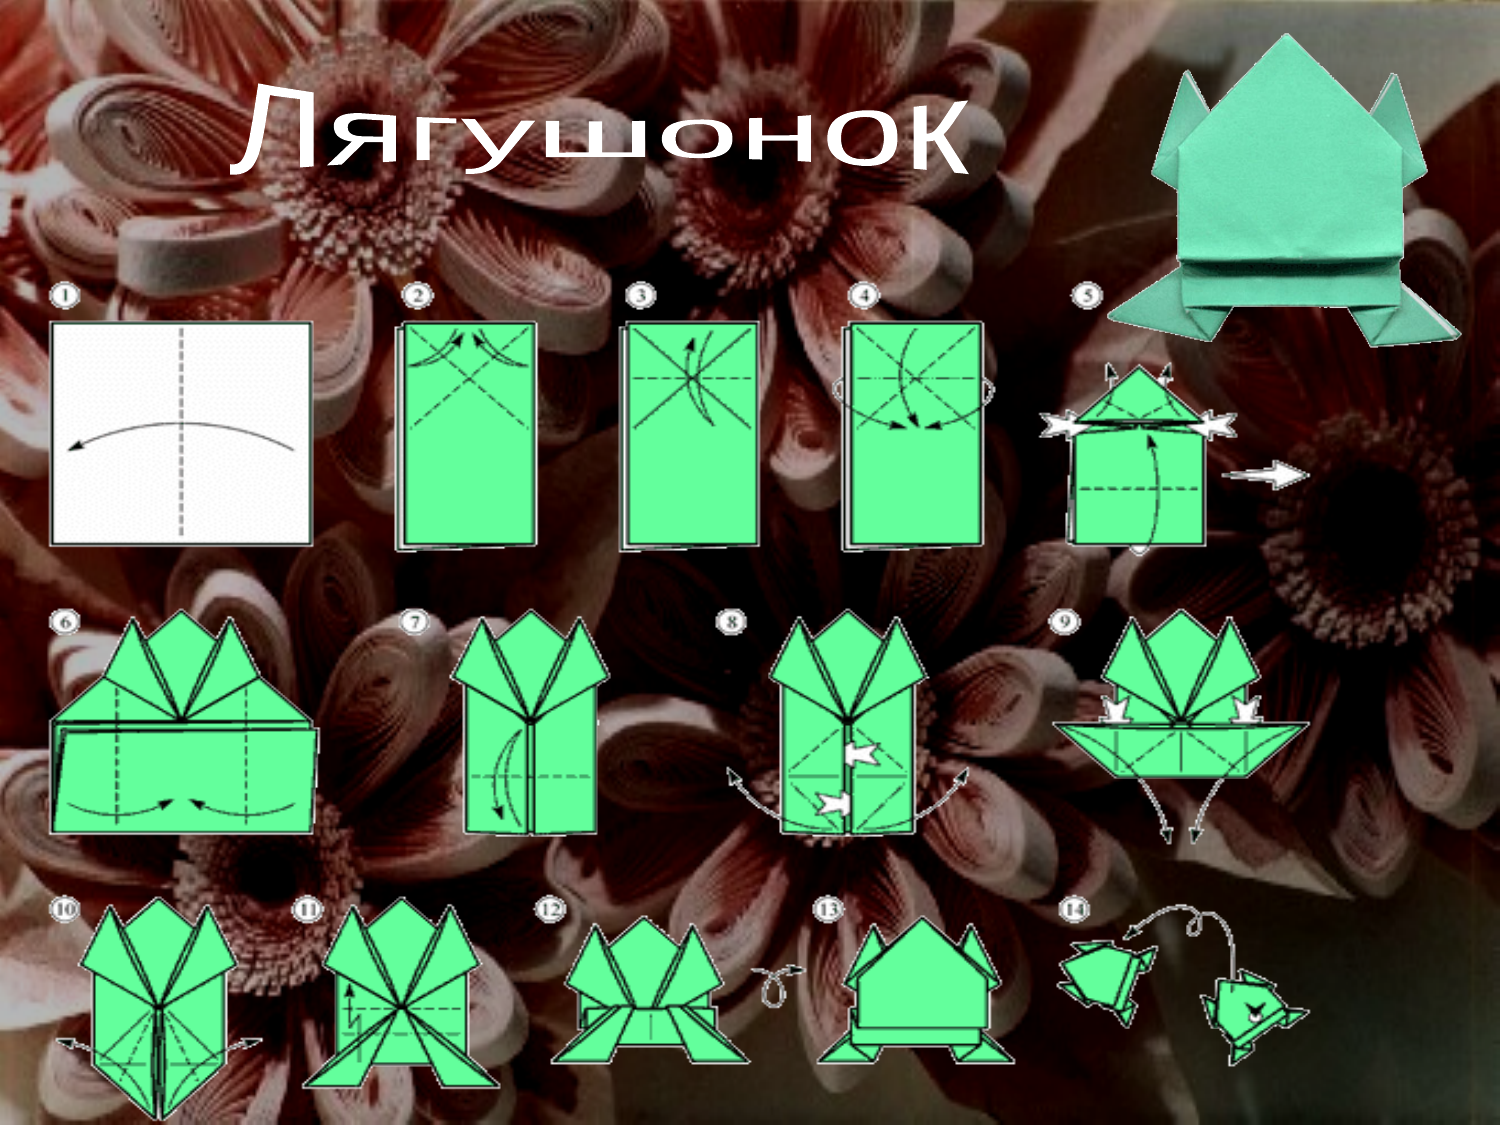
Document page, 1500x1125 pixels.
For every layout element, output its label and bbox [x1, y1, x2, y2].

list [0, 0, 1500, 1125]
picture [40, 30, 1465, 1125]
